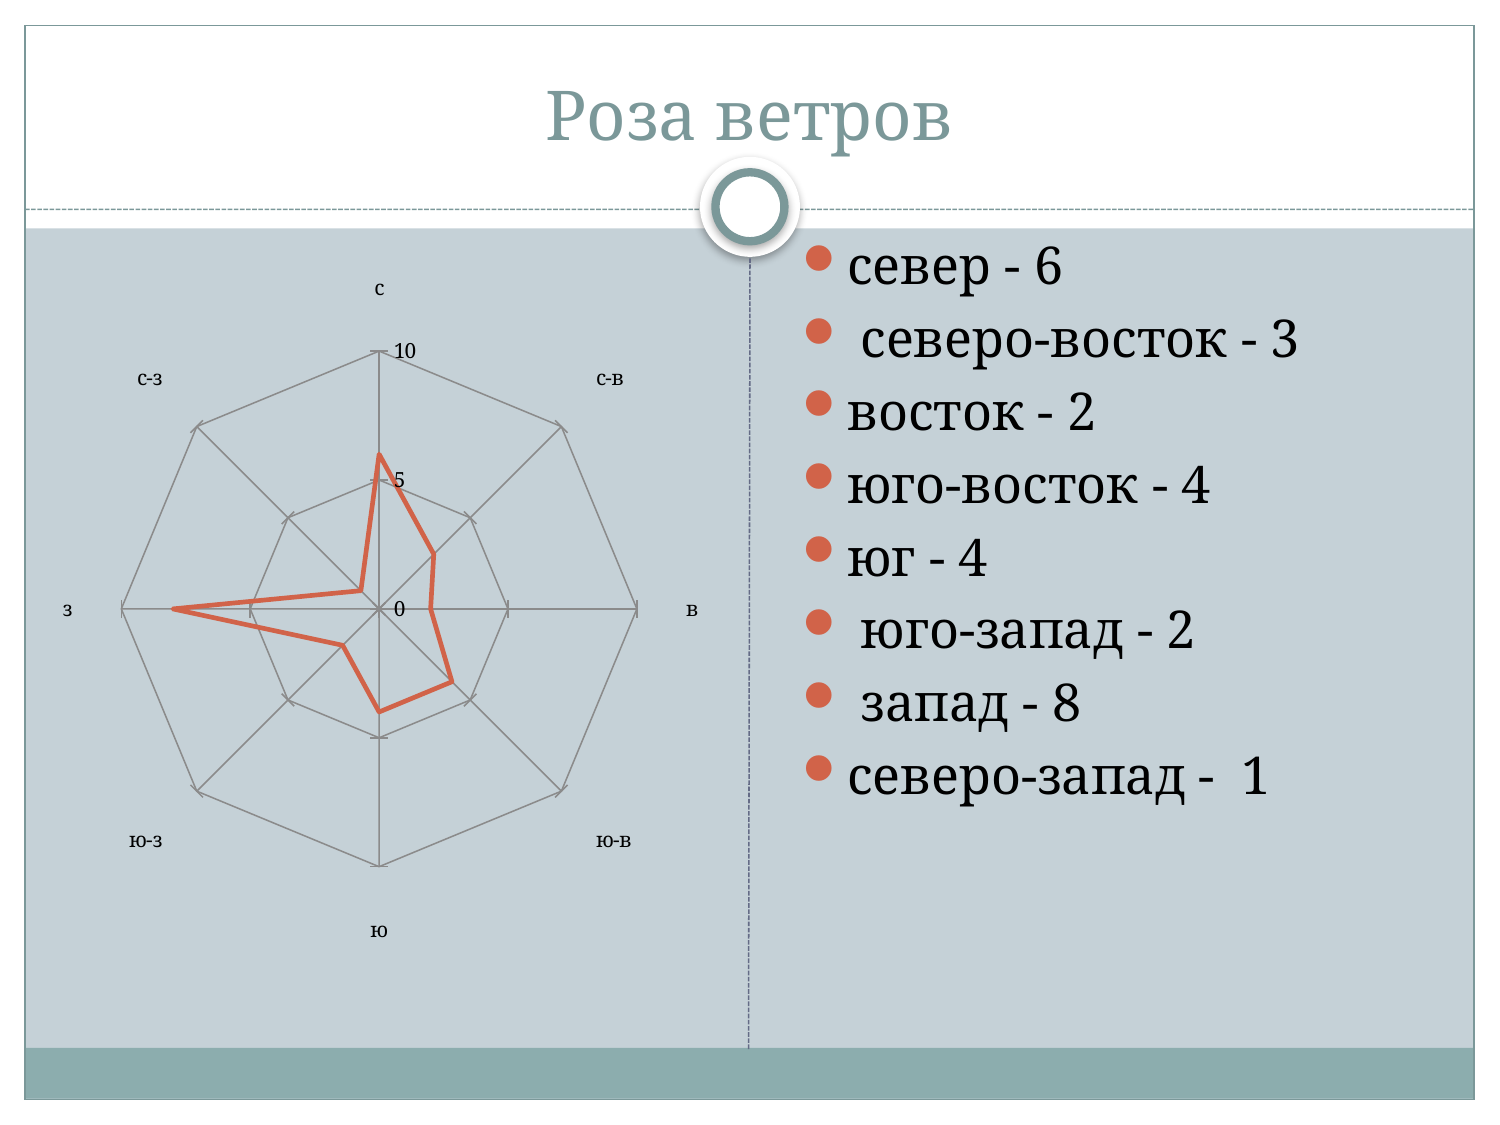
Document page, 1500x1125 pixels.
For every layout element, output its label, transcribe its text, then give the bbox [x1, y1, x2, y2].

chart [49, 224, 713, 994]
title Роза ветров [49, 37, 1450, 162]
list север - 6 северо-восток - 3 восток - 2 юго-восток - 4 юг - 4 юго-запад - 2 запад - 8 северо-запад - 1 [787, 224, 1450, 993]
